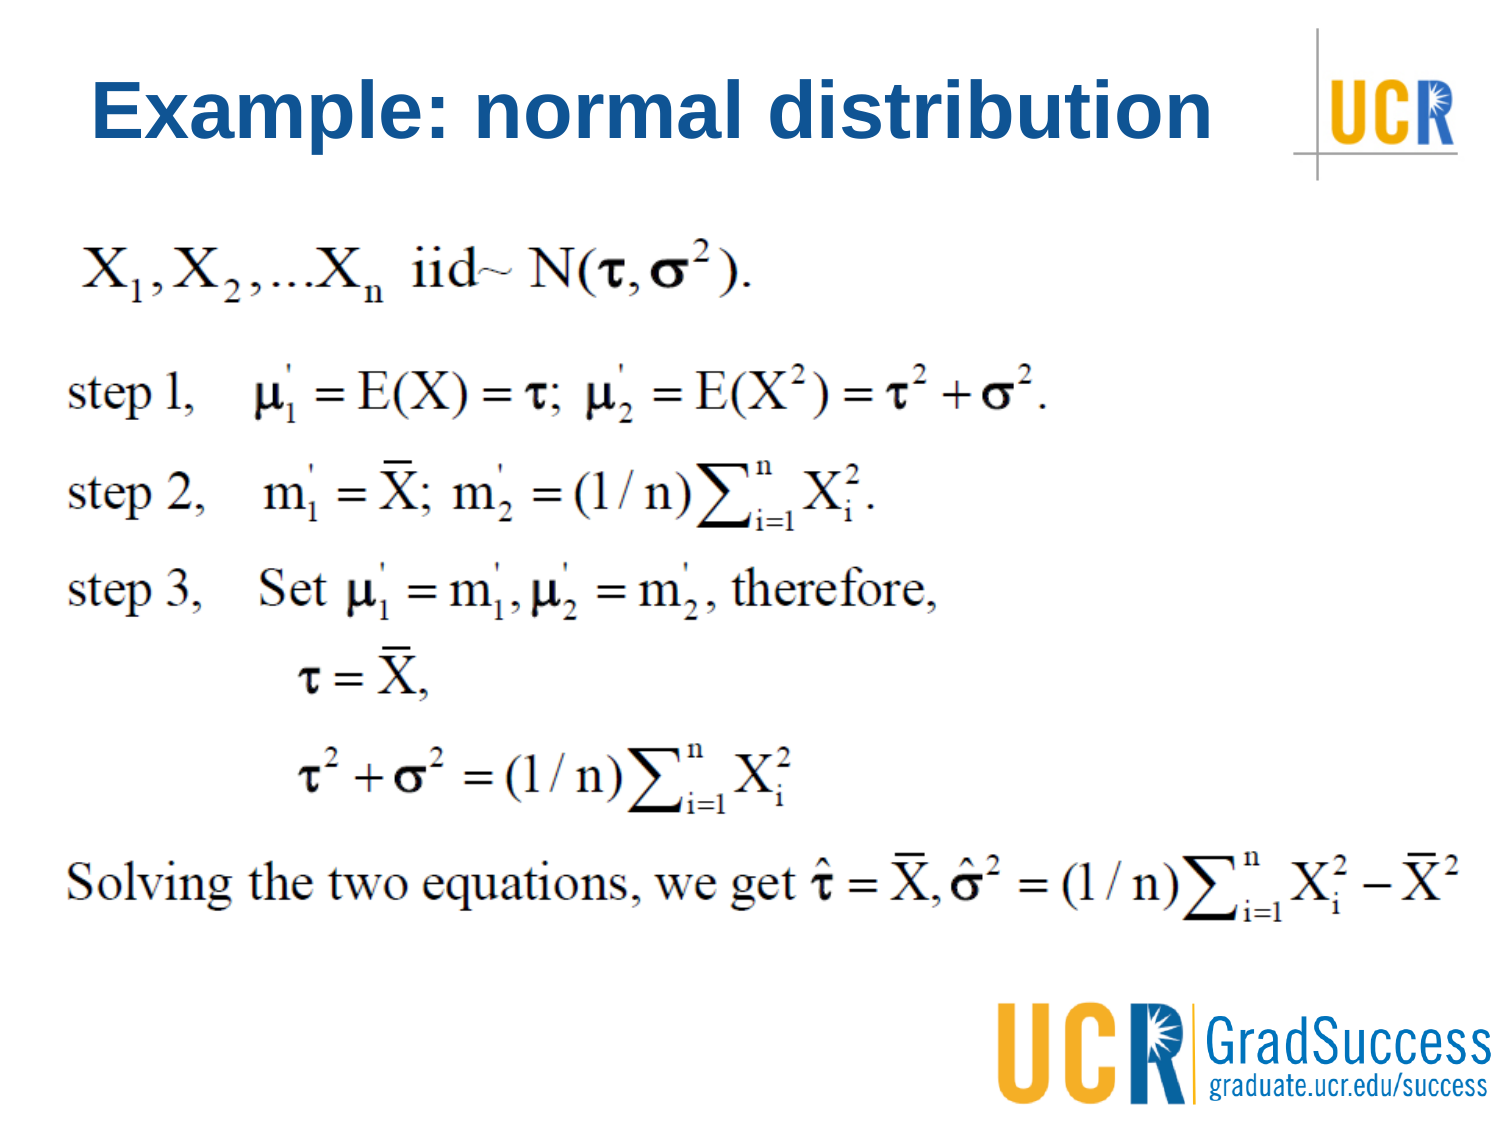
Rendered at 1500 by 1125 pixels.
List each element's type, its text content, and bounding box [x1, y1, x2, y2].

title Example: normal distribution [75, 37, 1300, 163]
picture [37, 212, 1473, 948]
picture [1282, 0, 1500, 196]
